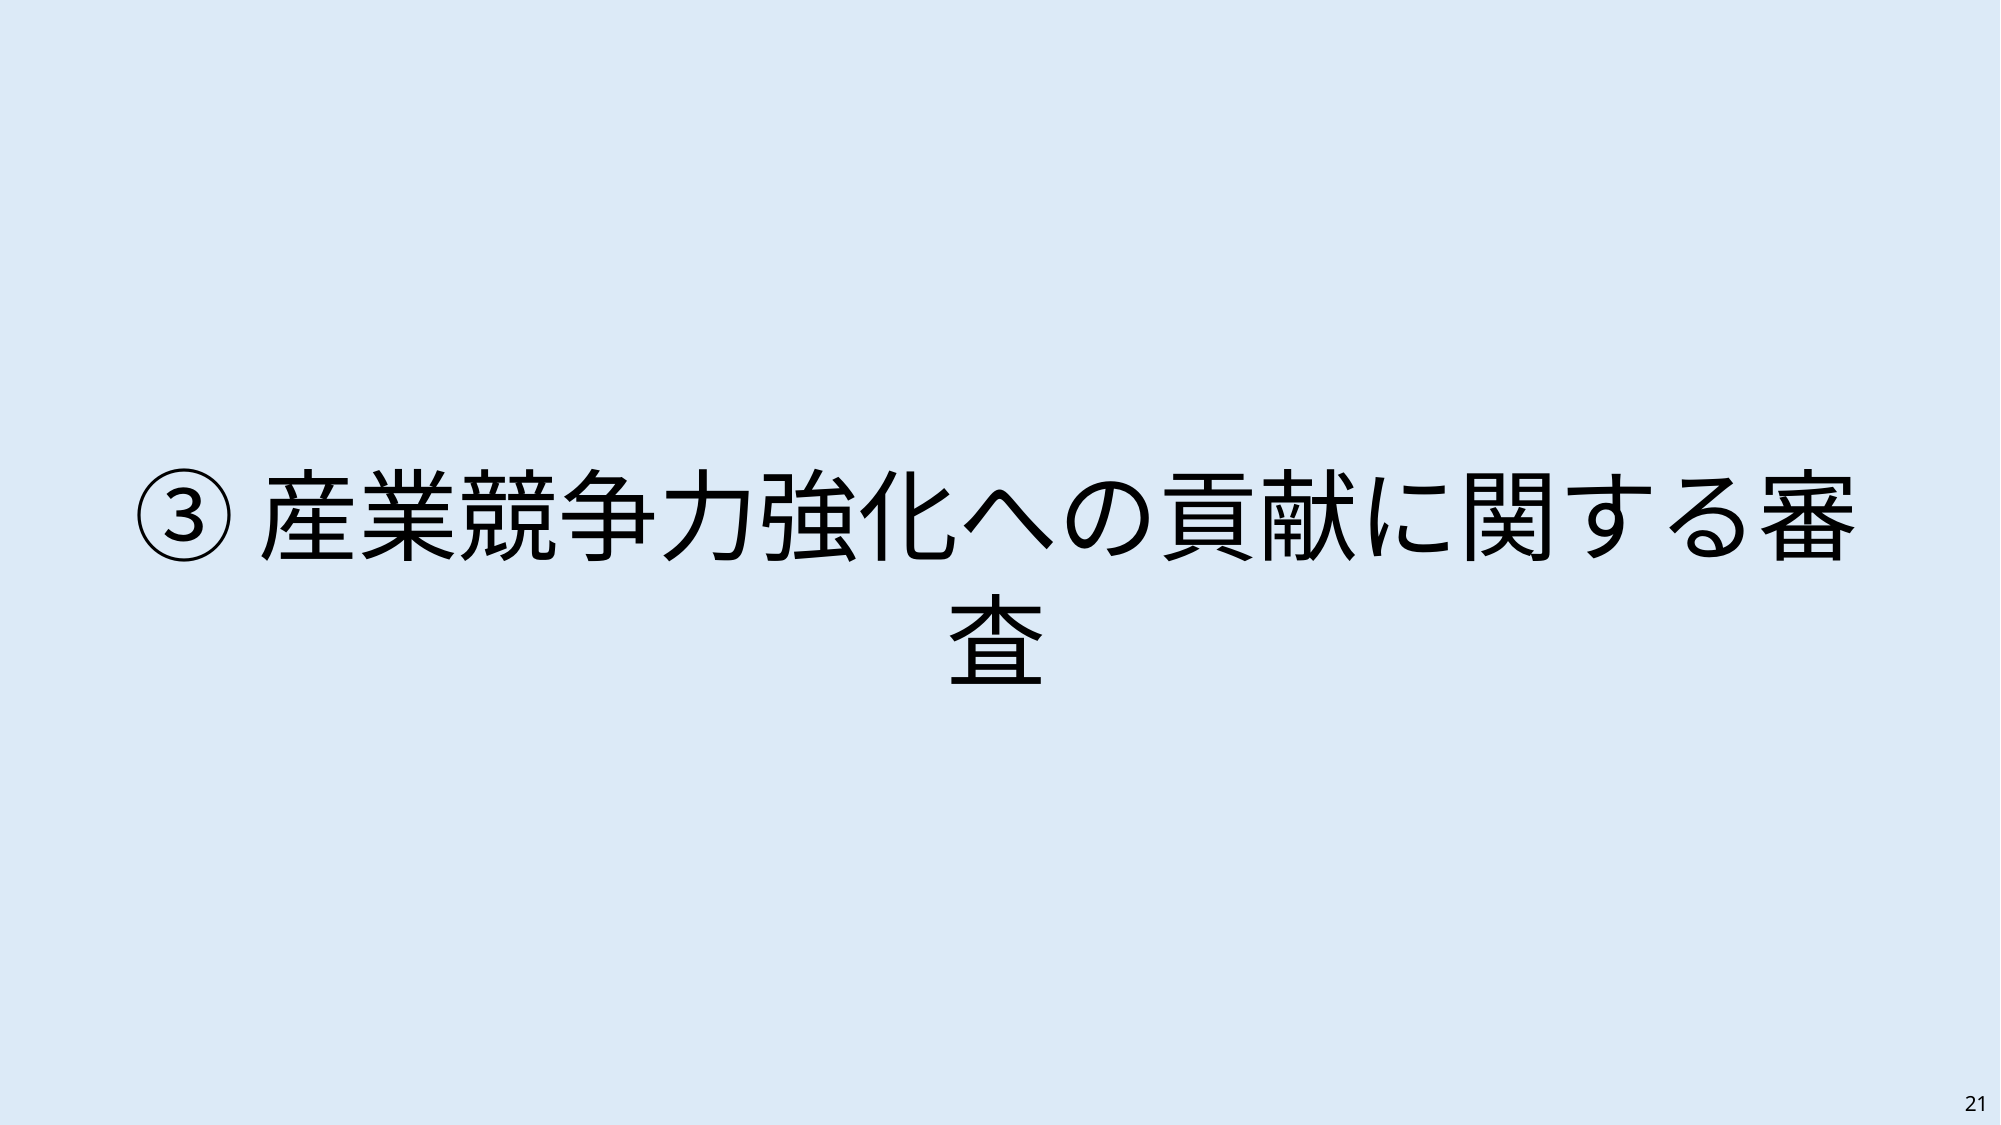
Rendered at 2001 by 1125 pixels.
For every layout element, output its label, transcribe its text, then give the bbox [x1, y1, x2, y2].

text_box ③産業競争力強化への貢献に関する審査 [39, 298, 1954, 827]
